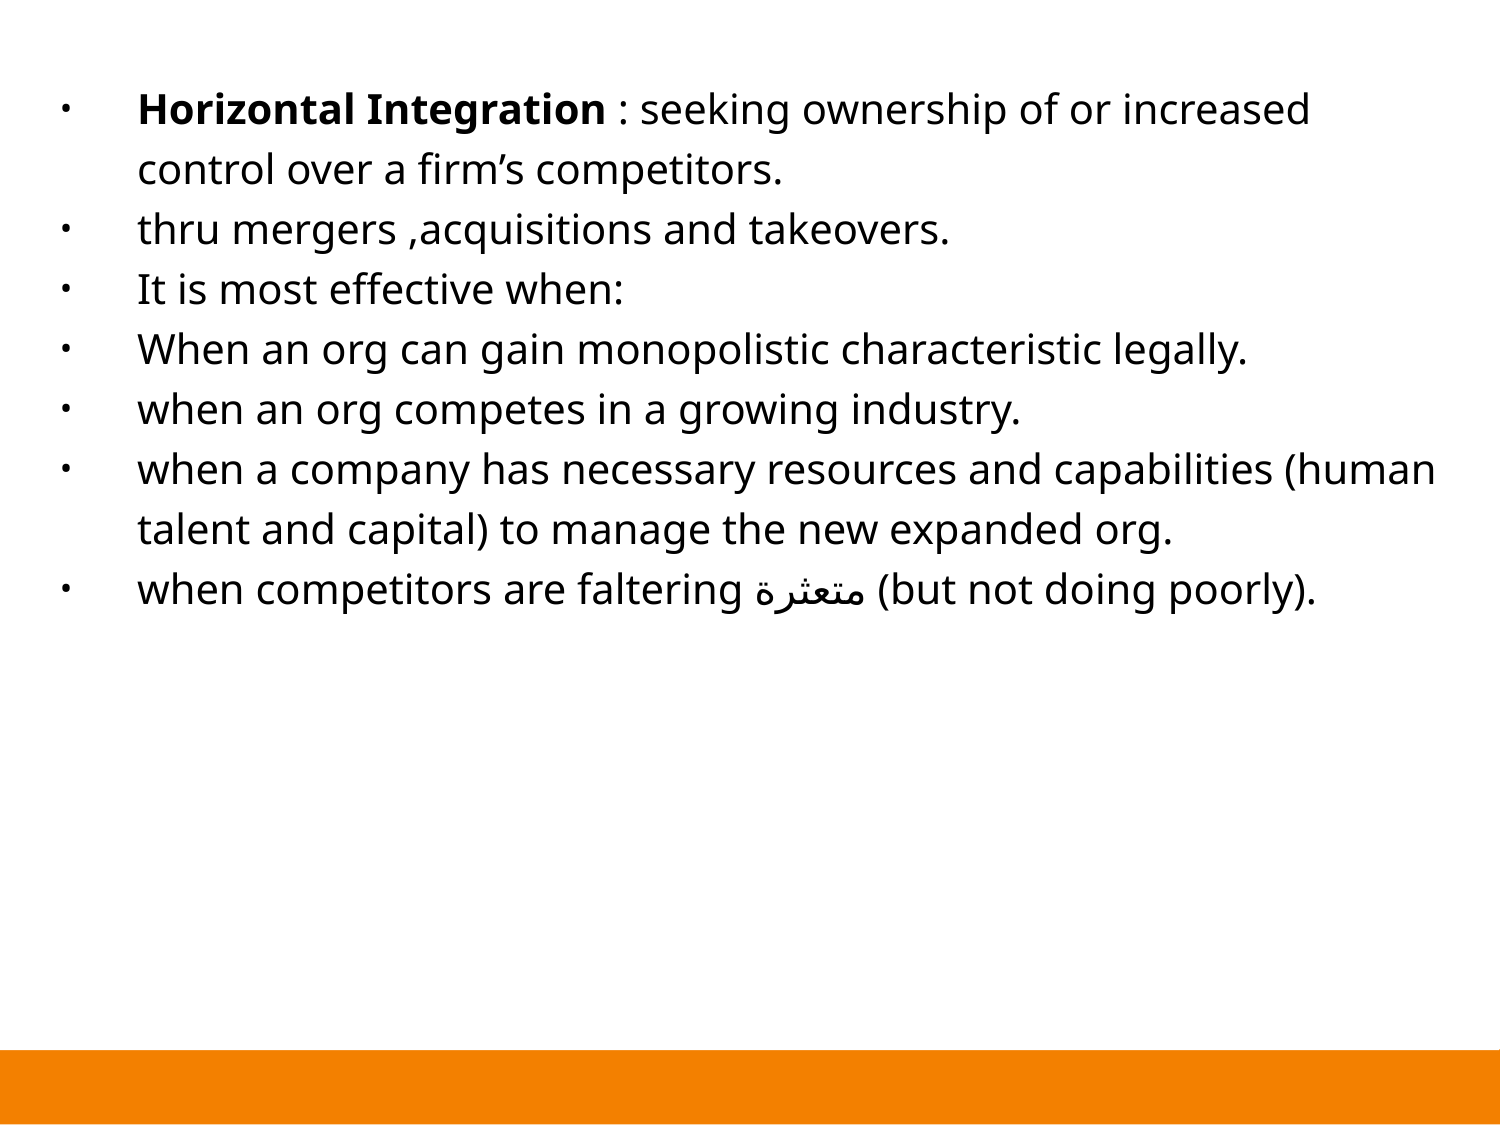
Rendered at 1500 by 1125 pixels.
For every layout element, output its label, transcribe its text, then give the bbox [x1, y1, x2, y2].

list Horizontal Integration : seeking ownership of or increased control over a firm’s competitors. thru mergers ,acquisitions and takeovers. It is most effective when: When an org can gain monopolistic characteristic legally. when an org competes in a growing industry. when a company has necessary resources and capabilities (human talent and capital) to manage the new expanded org. when competitors are faltering متعثرة (but not doing poorly). [59, 71, 1440, 945]
picture [1248, 1042, 1500, 1124]
